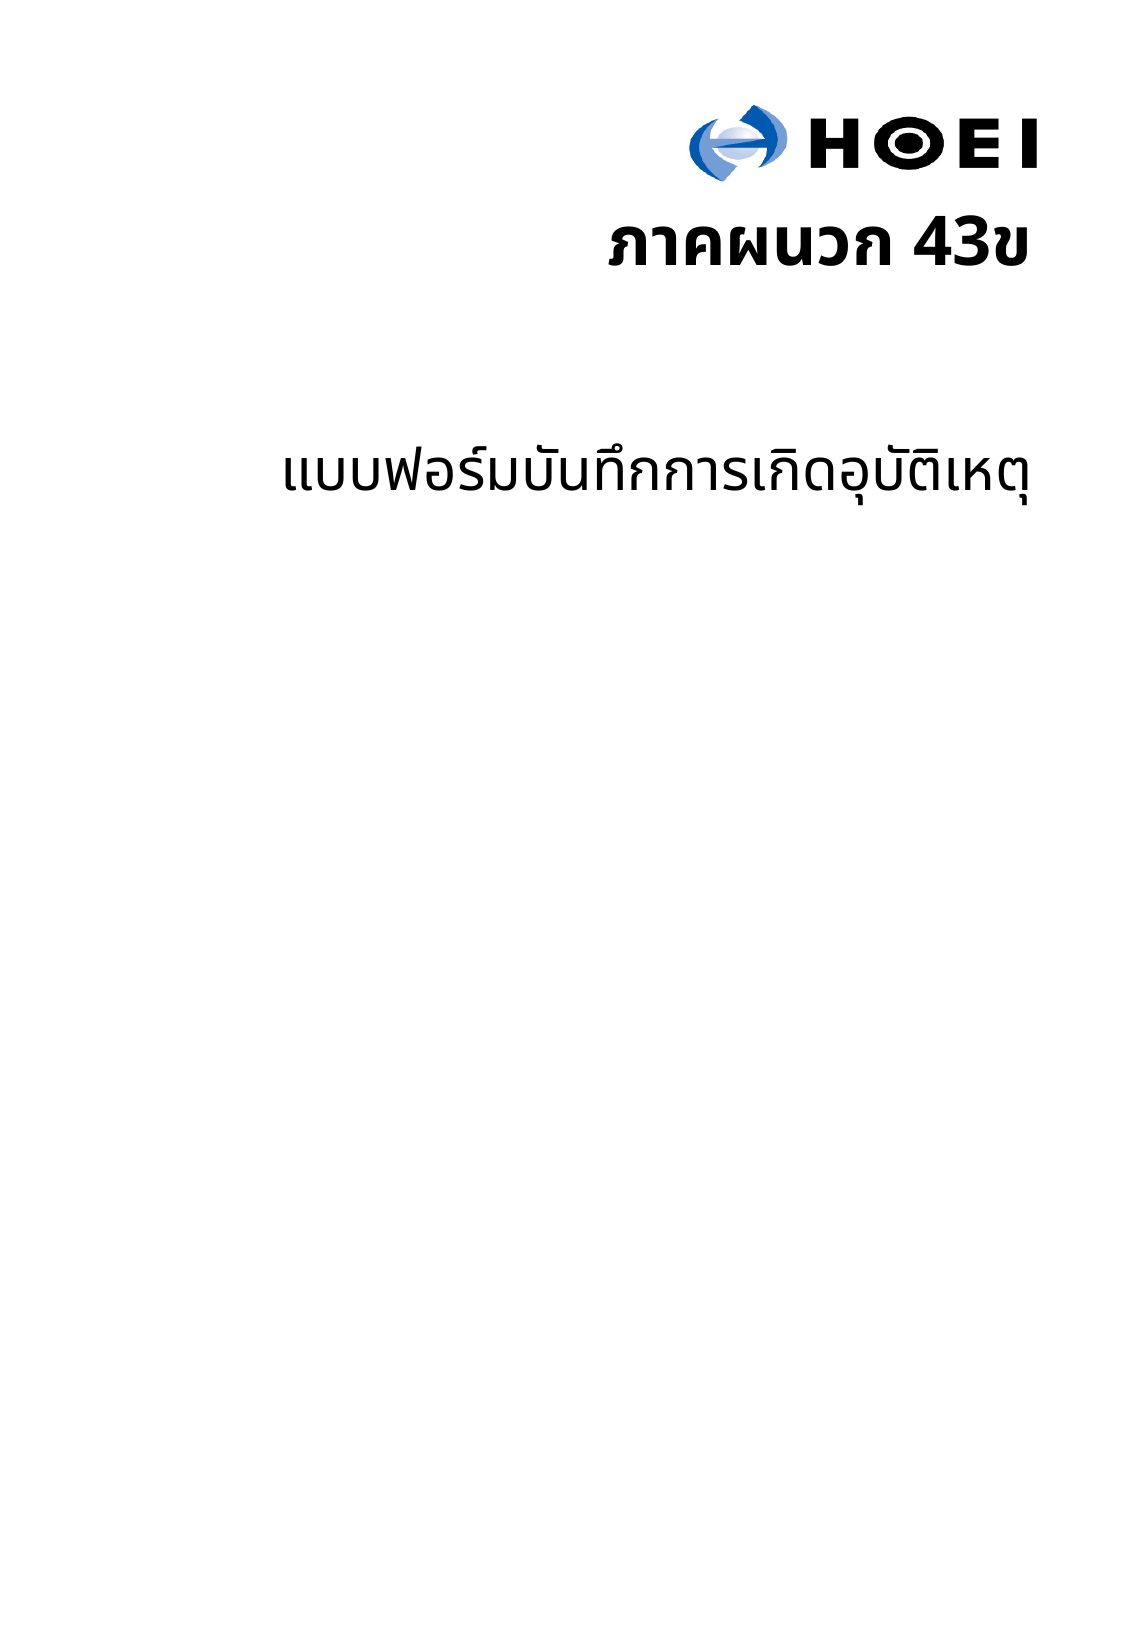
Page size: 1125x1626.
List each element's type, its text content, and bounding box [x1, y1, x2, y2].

title ภาคผนวก 43ข [77, 86, 1048, 401]
list แบบฟอร์มบันทึกการเกิดอุบัติเหตุ [77, 432, 1048, 1464]
picture [687, 103, 1038, 183]
